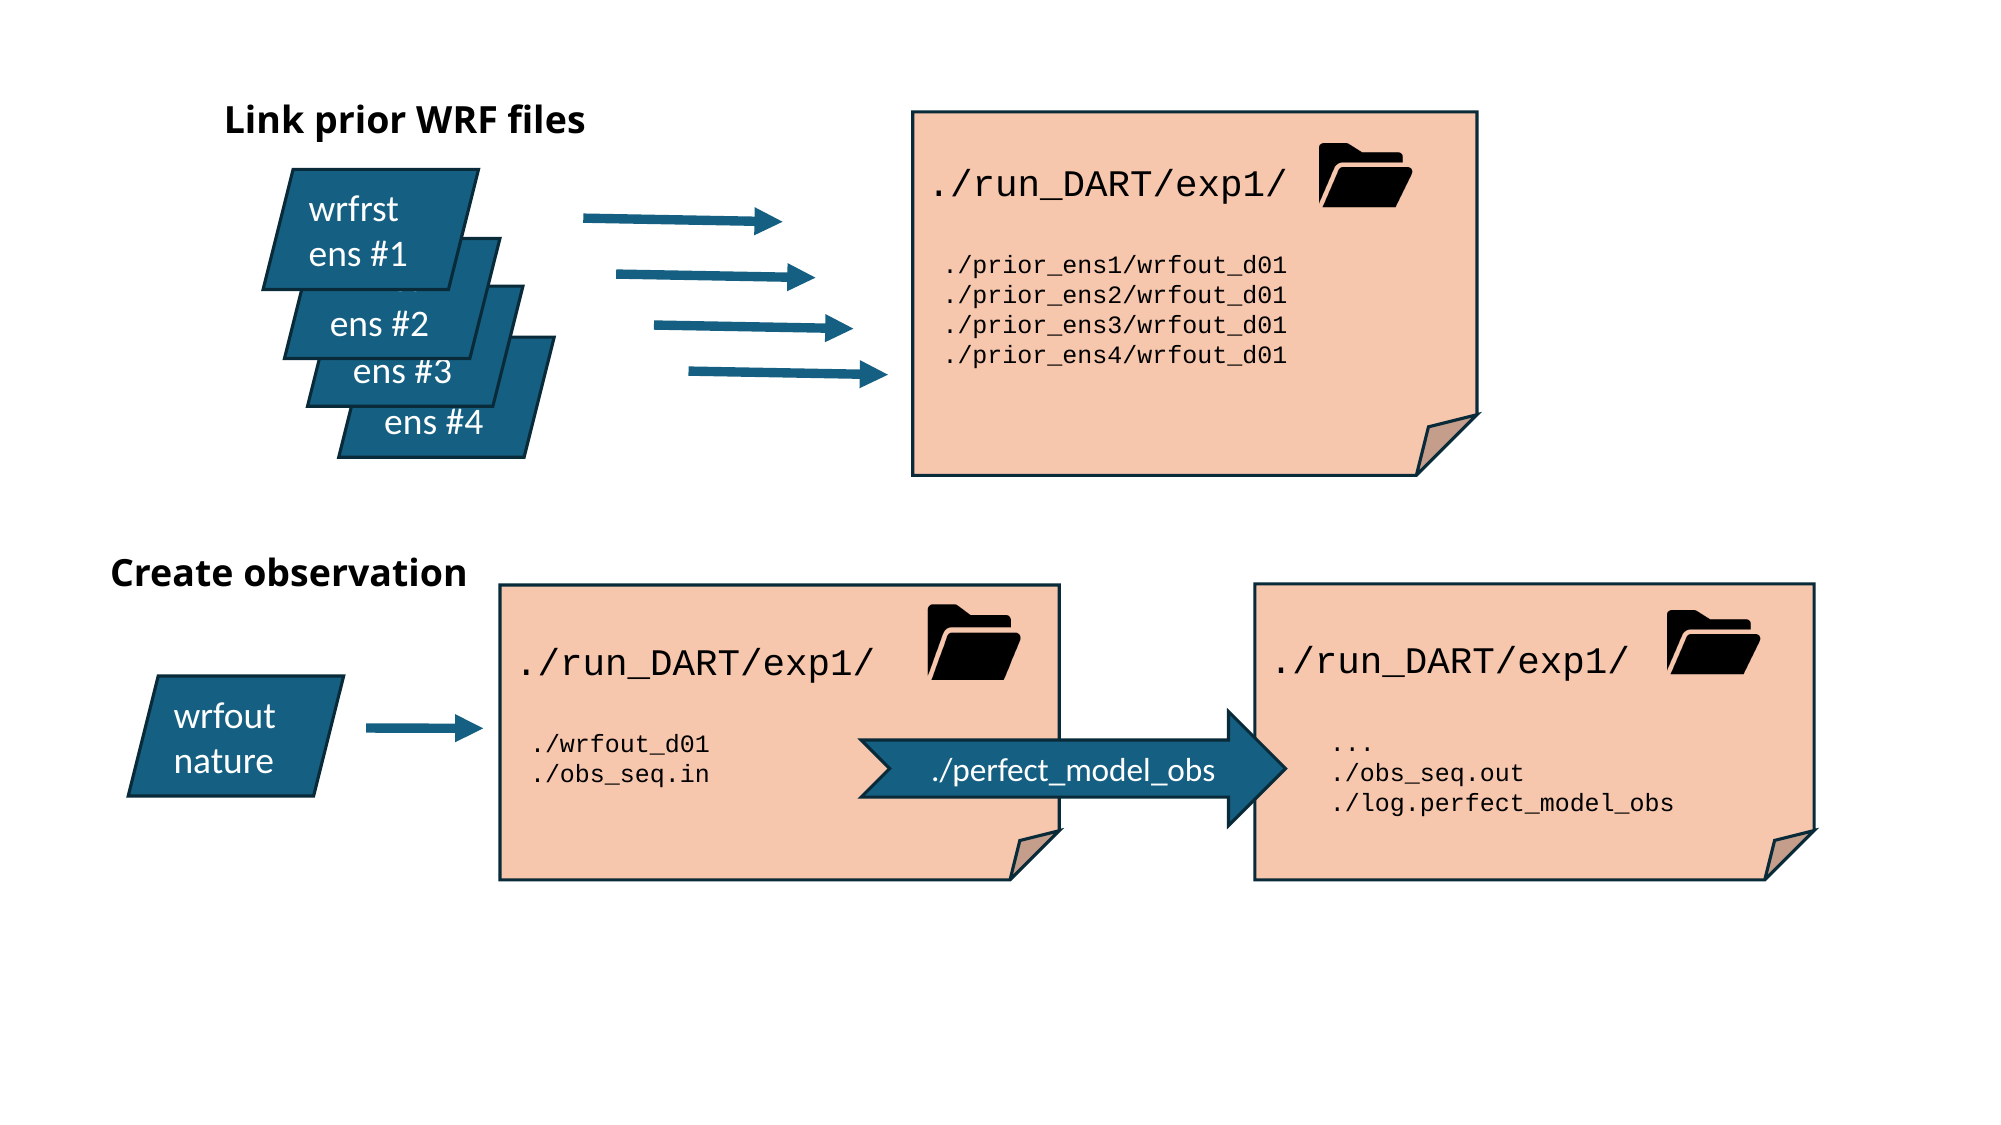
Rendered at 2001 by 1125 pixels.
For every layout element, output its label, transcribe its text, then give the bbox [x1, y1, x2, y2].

text_box wrfrst ens #4 [336, 335, 557, 459]
text_box wrfrst ens #2 [282, 236, 502, 361]
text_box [615, 273, 816, 279]
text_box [653, 324, 854, 330]
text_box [582, 217, 784, 223]
text_box ./perfect_model_obs [1060, 707, 1254, 830]
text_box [1254, 583, 1815, 881]
picture [1308, 120, 1424, 230]
text_box ./run_DART/exp1/ ./prior_ens1/wrfout_d01 ./prior_ens2/wrfout_d01 ./prior_ens3/wrfout_d01 ./prior_ens4/wrfout_d01 [911, 110, 1483, 477]
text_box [687, 370, 889, 376]
text_box wrfrst ens #1 [261, 167, 481, 292]
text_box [499, 577, 1060, 881]
text_box wrfout nature [126, 674, 346, 798]
text_box wrfrst ens #3 [305, 284, 525, 408]
text_box Create observation [95, 541, 520, 602]
text_box Link prior WRF files [208, 88, 716, 149]
